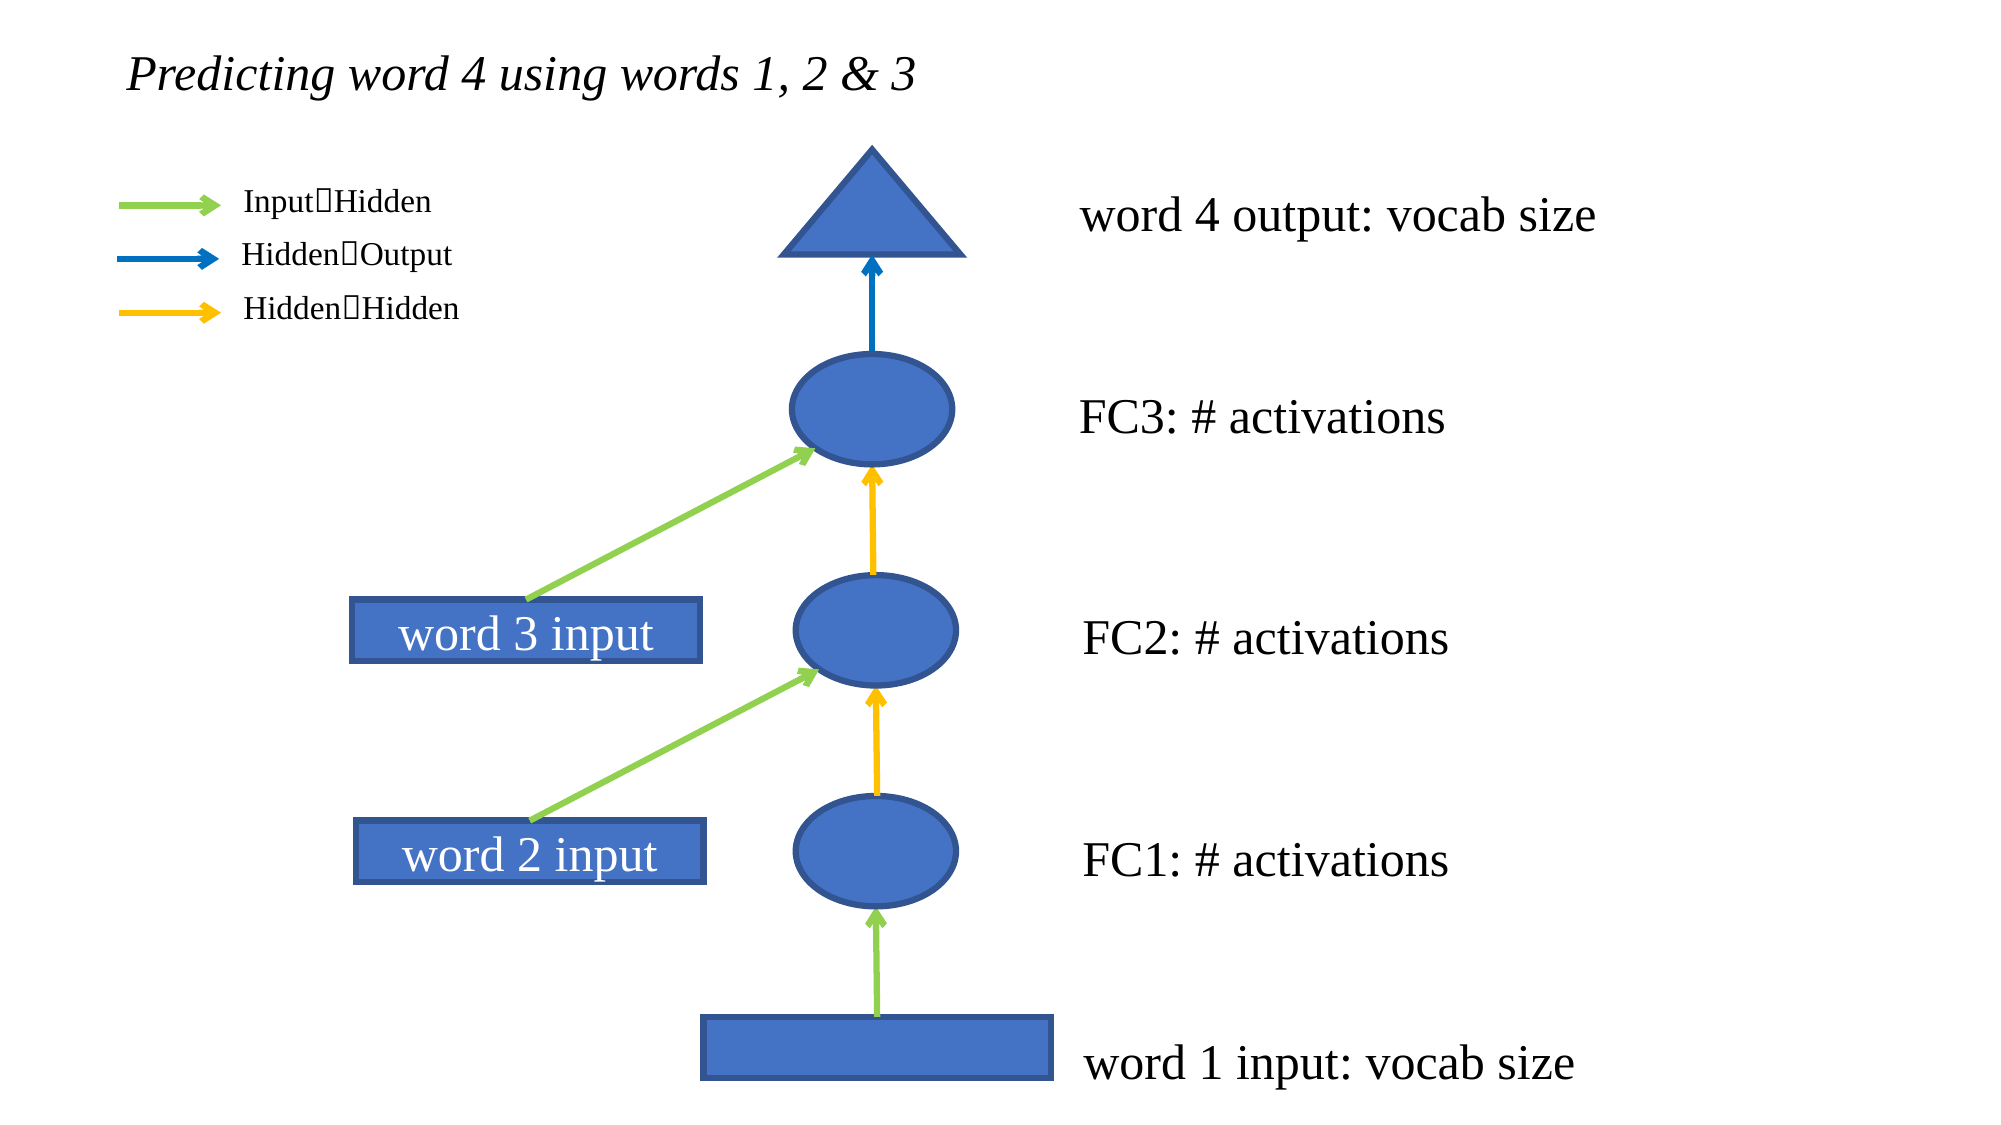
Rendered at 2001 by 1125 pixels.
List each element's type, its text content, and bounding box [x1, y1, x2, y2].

text_box HiddenOutput [226, 225, 468, 280]
text_box InputHidden [228, 171, 448, 225]
text_box word 3 input [351, 598, 701, 662]
text_box [794, 574, 958, 687]
text_box [790, 352, 954, 466]
text_box FC3: # activations [1064, 376, 1462, 452]
text_box FC2: # activations [1067, 597, 1465, 673]
text_box [702, 1016, 1052, 1079]
text_box word 2 input [355, 820, 704, 883]
text_box word 4 output: vocab size [1064, 174, 1612, 249]
text_box HiddenHidden [228, 279, 475, 334]
text_box Predicting word 4 using words 1, 2 & 3 [111, 33, 932, 108]
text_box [529, 669, 820, 821]
text_box word 1 input: vocab size [1068, 1022, 1591, 1098]
text_box [781, 148, 963, 256]
text_box FC1: # activations [1067, 819, 1465, 895]
text_box [794, 794, 958, 908]
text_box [525, 448, 816, 600]
